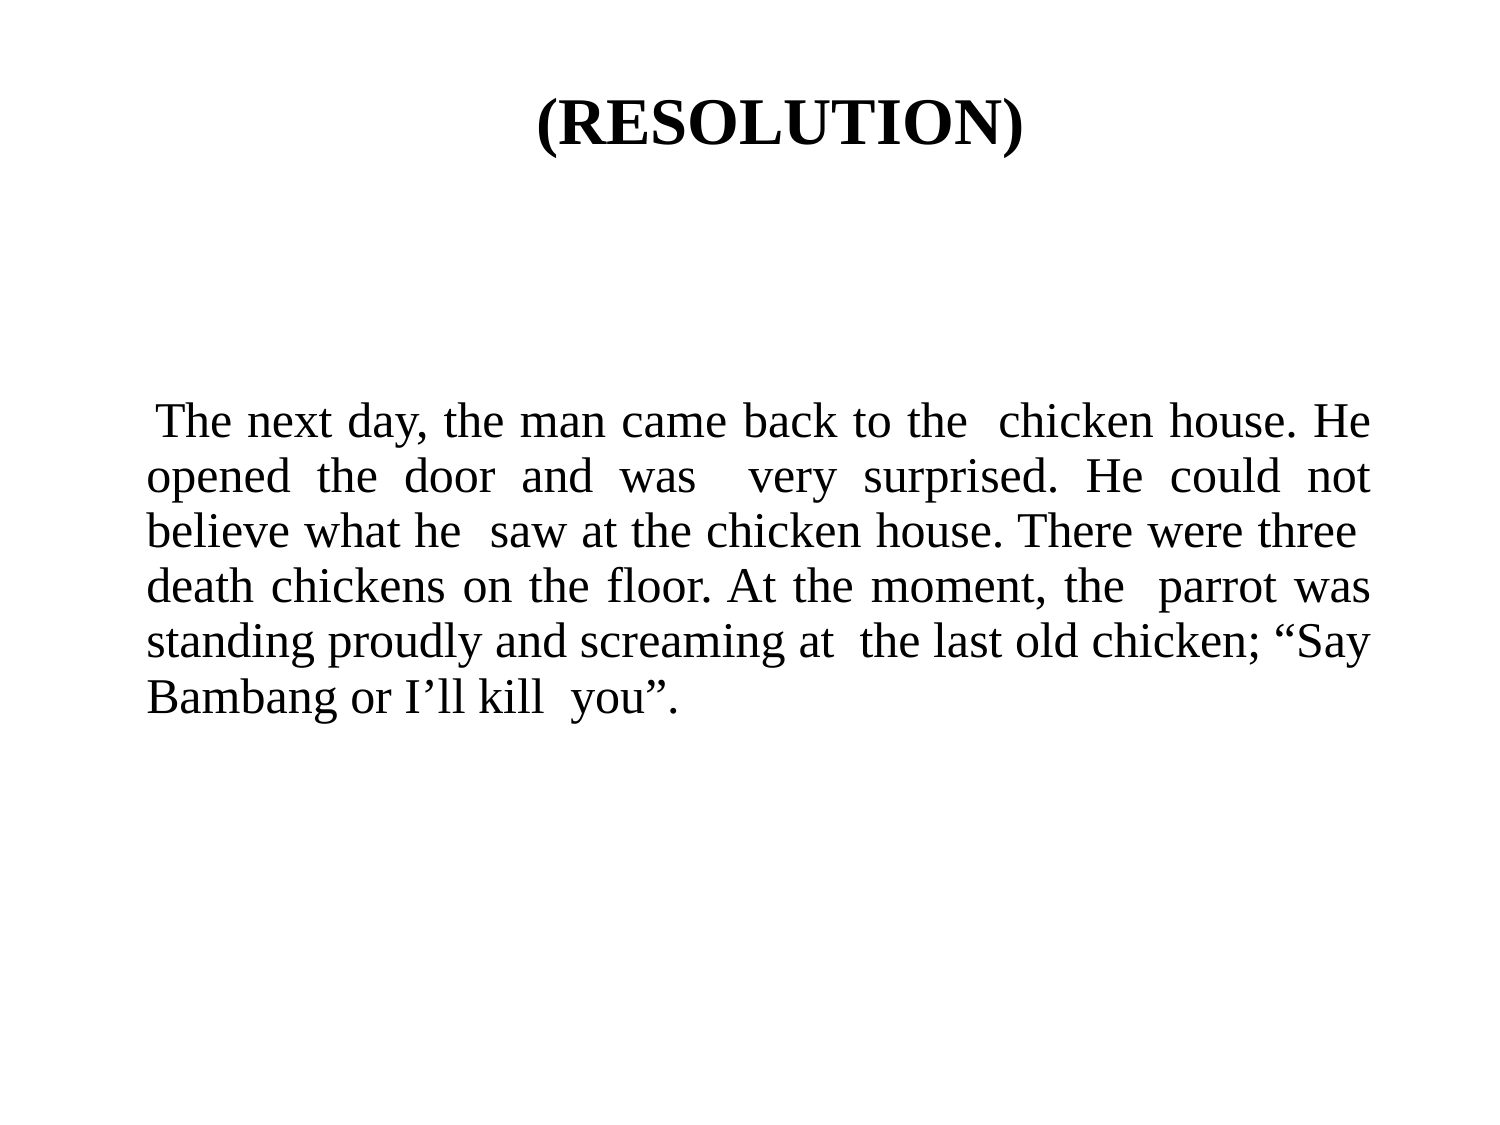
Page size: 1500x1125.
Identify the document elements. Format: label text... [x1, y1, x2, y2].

title (RESOLUTION) [525, 21, 1034, 212]
text_box The next day, the man came back to the chicken house. He opened the door and was very surprised. He could not believe what he saw at the chicken house. There were three death chickens on the floor. At the moment, the parrot was standing proudly and screaming at the last old chicken; “Say Bambang or I’ll kill you”. [144, 386, 1372, 725]
